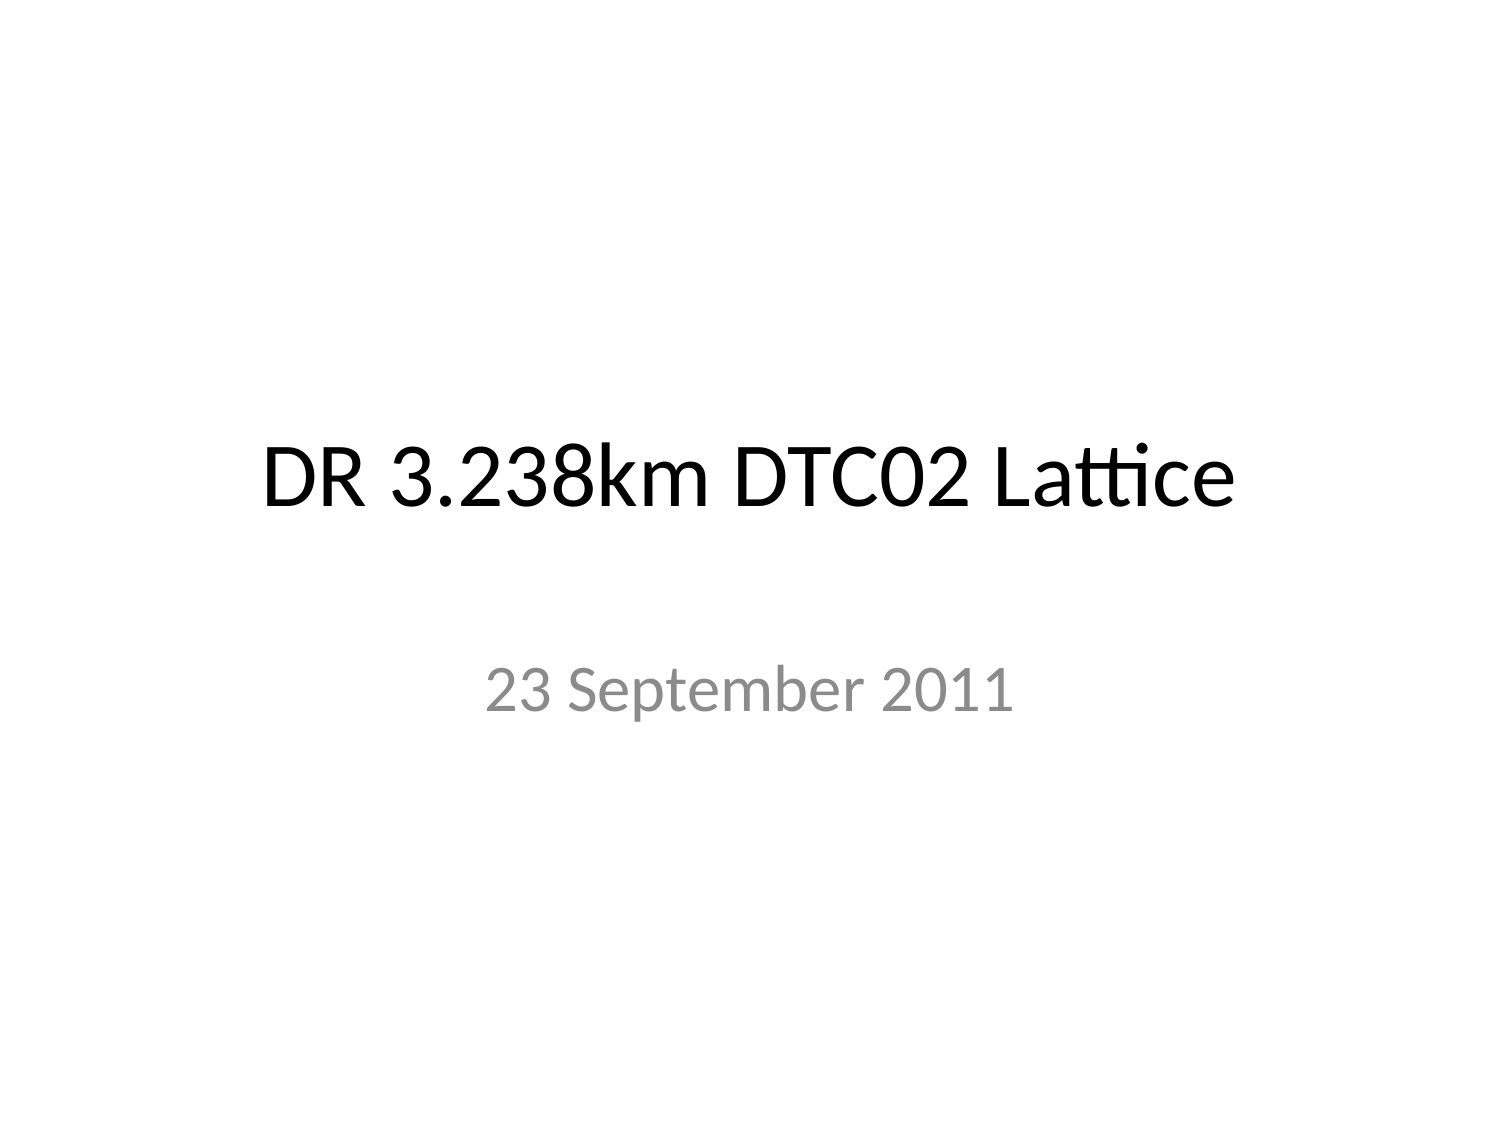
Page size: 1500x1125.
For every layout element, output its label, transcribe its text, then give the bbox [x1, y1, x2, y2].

title DR 3.238km DTC02 Lattice [112, 349, 1388, 591]
subtitle 23 September 2011 [225, 637, 1275, 925]
